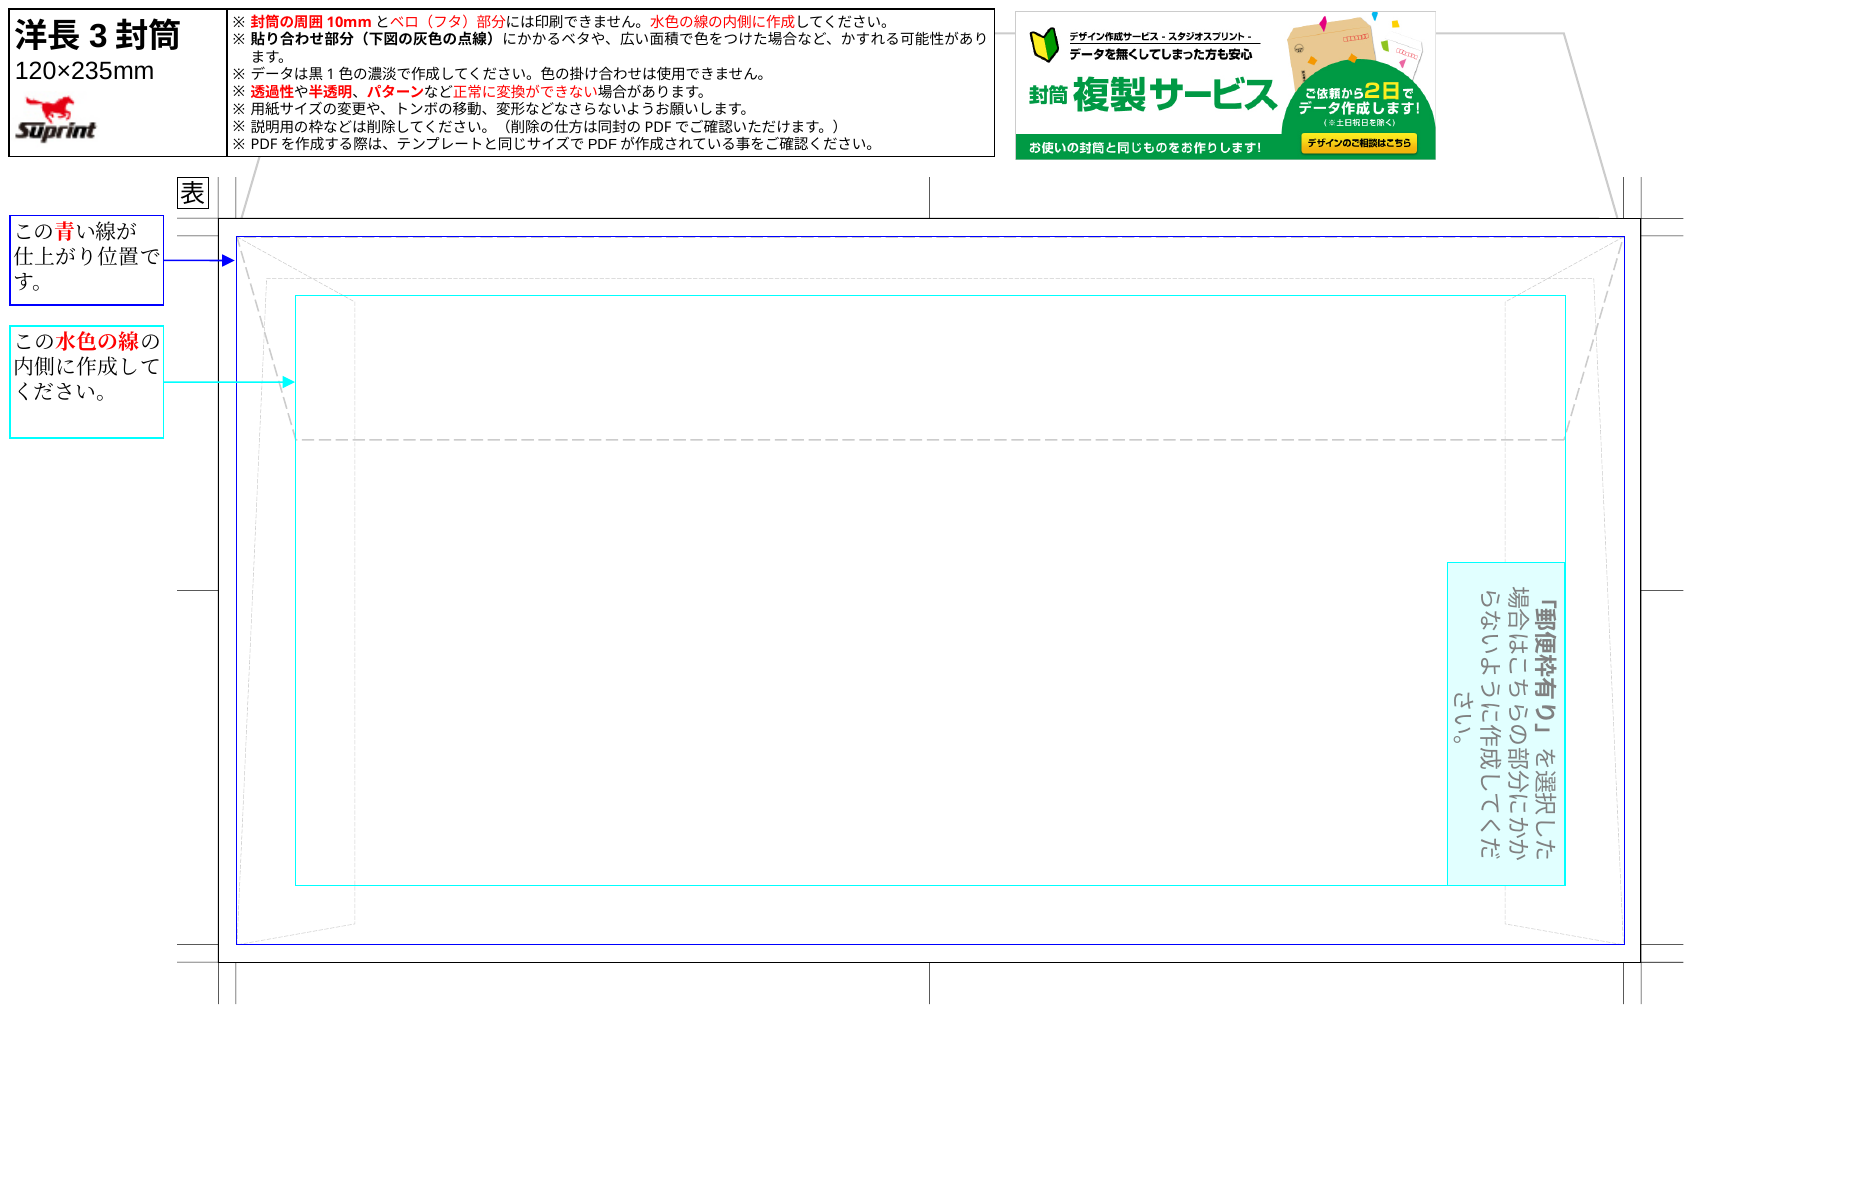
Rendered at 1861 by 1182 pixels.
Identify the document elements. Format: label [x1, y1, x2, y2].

picture [11, 91, 101, 148]
picture [1015, 11, 1436, 160]
